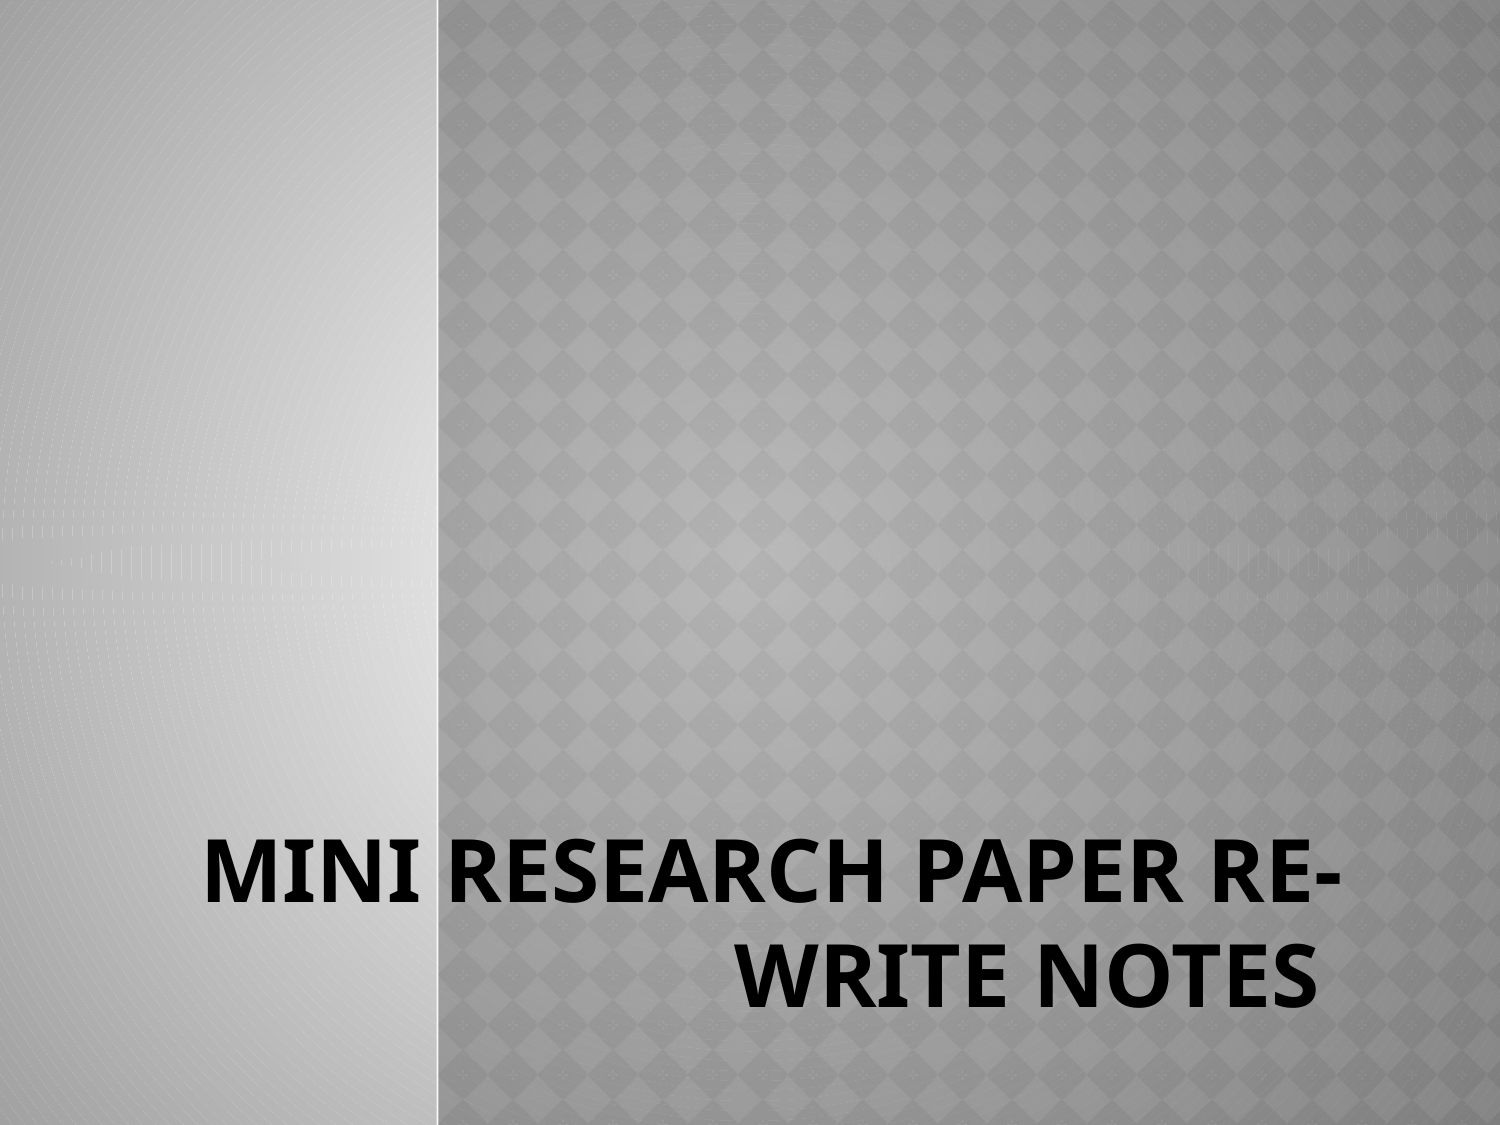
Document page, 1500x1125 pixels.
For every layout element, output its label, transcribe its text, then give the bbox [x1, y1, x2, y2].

title Mini Research paper re-write notes [75, 37, 1350, 1025]
